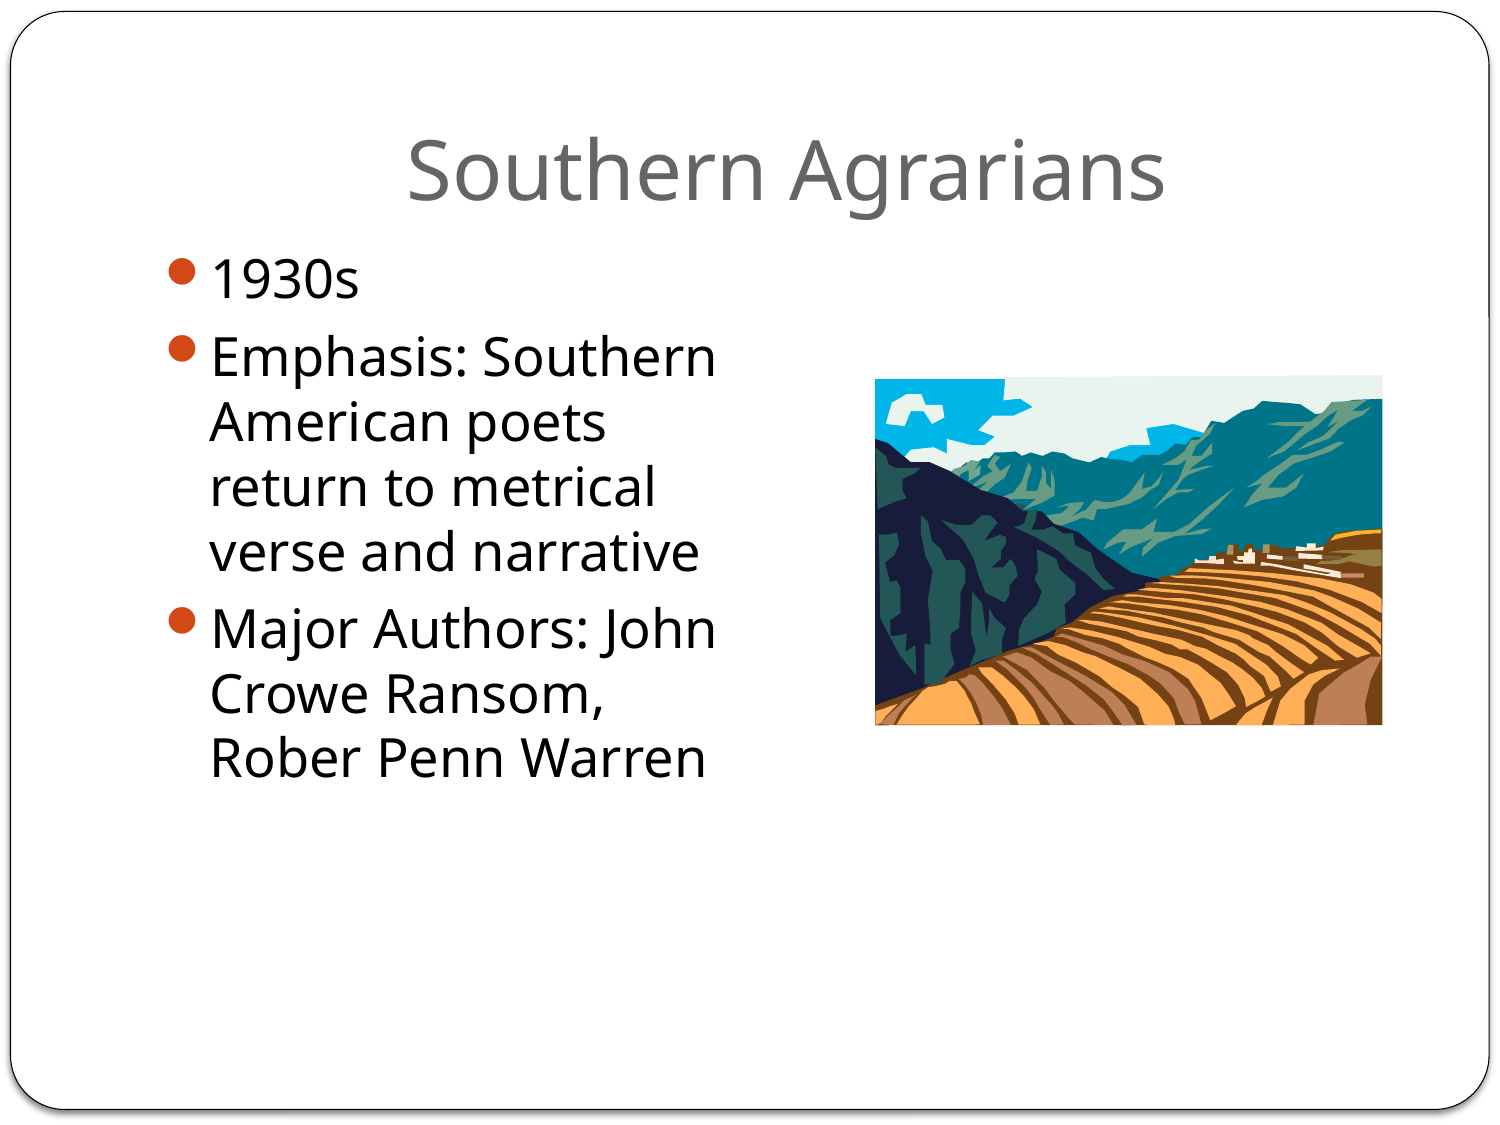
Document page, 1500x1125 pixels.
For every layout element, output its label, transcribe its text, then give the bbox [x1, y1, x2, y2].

list 1930s Emphasis: Southern American poets return to metrical verse and narrative Major Authors: John Crowe Ransom, Rober Penn Warren [150, 237, 765, 988]
picture [887, 395, 944, 425]
title Southern Agrarians [150, 45, 1425, 233]
picture [874, 374, 1384, 726]
